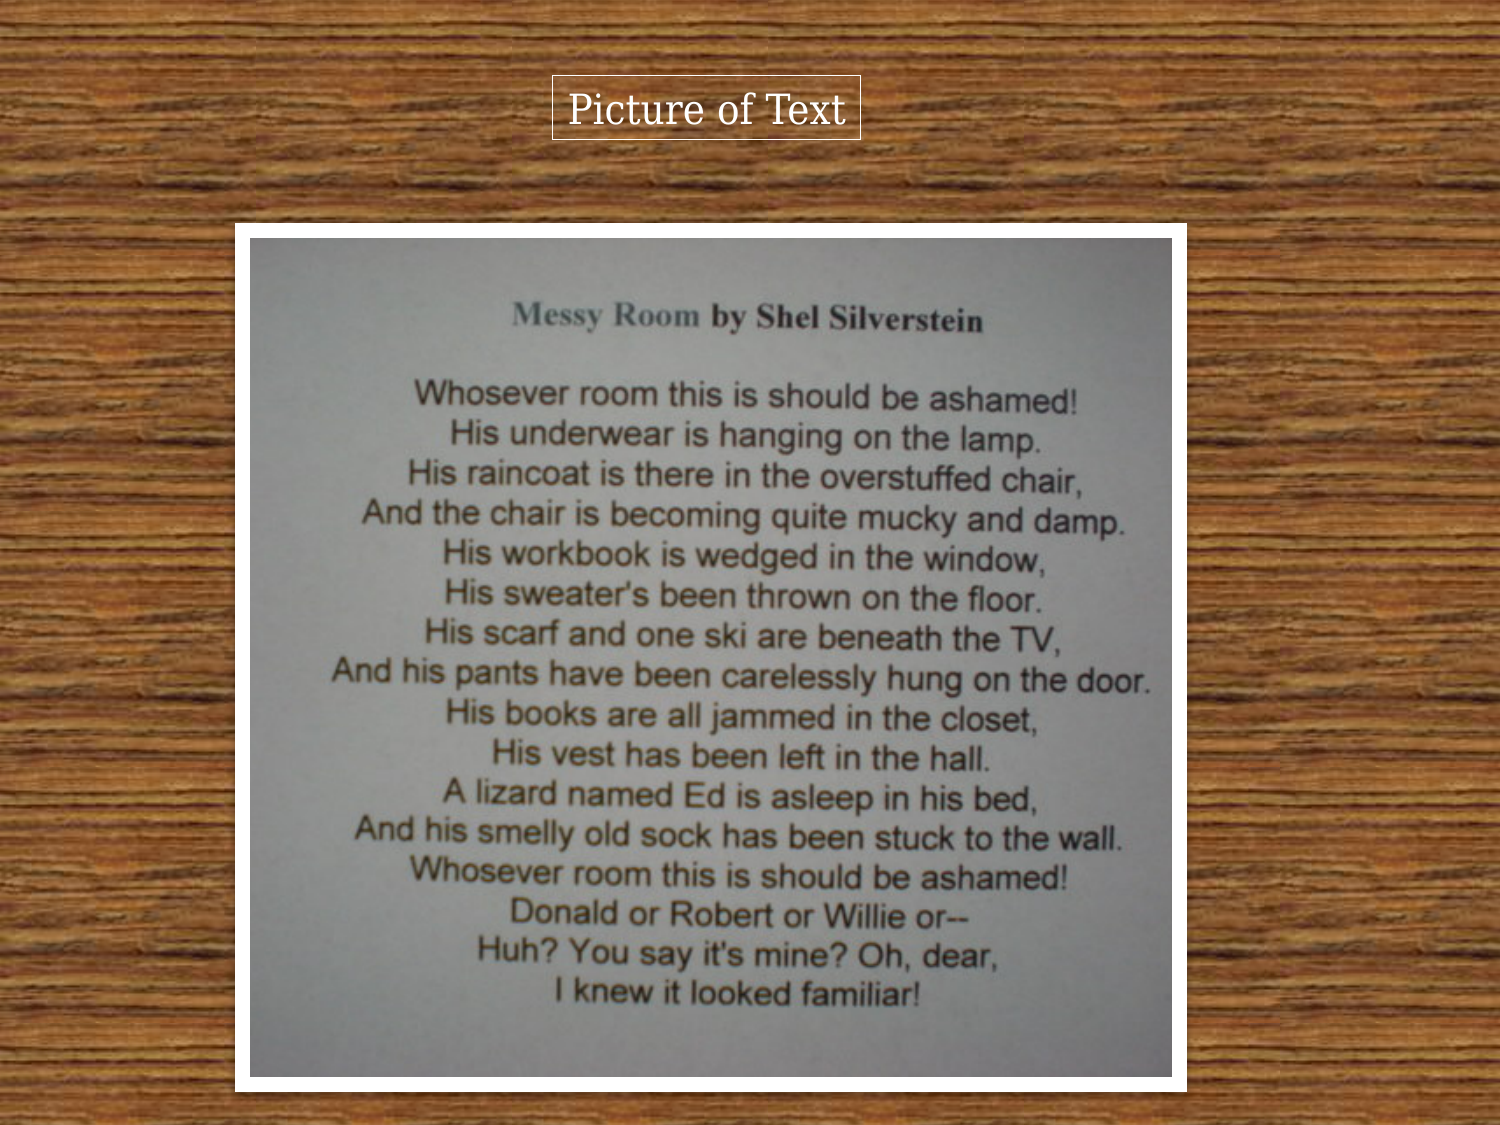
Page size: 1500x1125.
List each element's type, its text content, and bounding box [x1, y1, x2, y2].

text_box Picture of Text [552, 75, 861, 140]
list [249, 237, 1173, 1078]
picture [0, 0, 1500, 1125]
